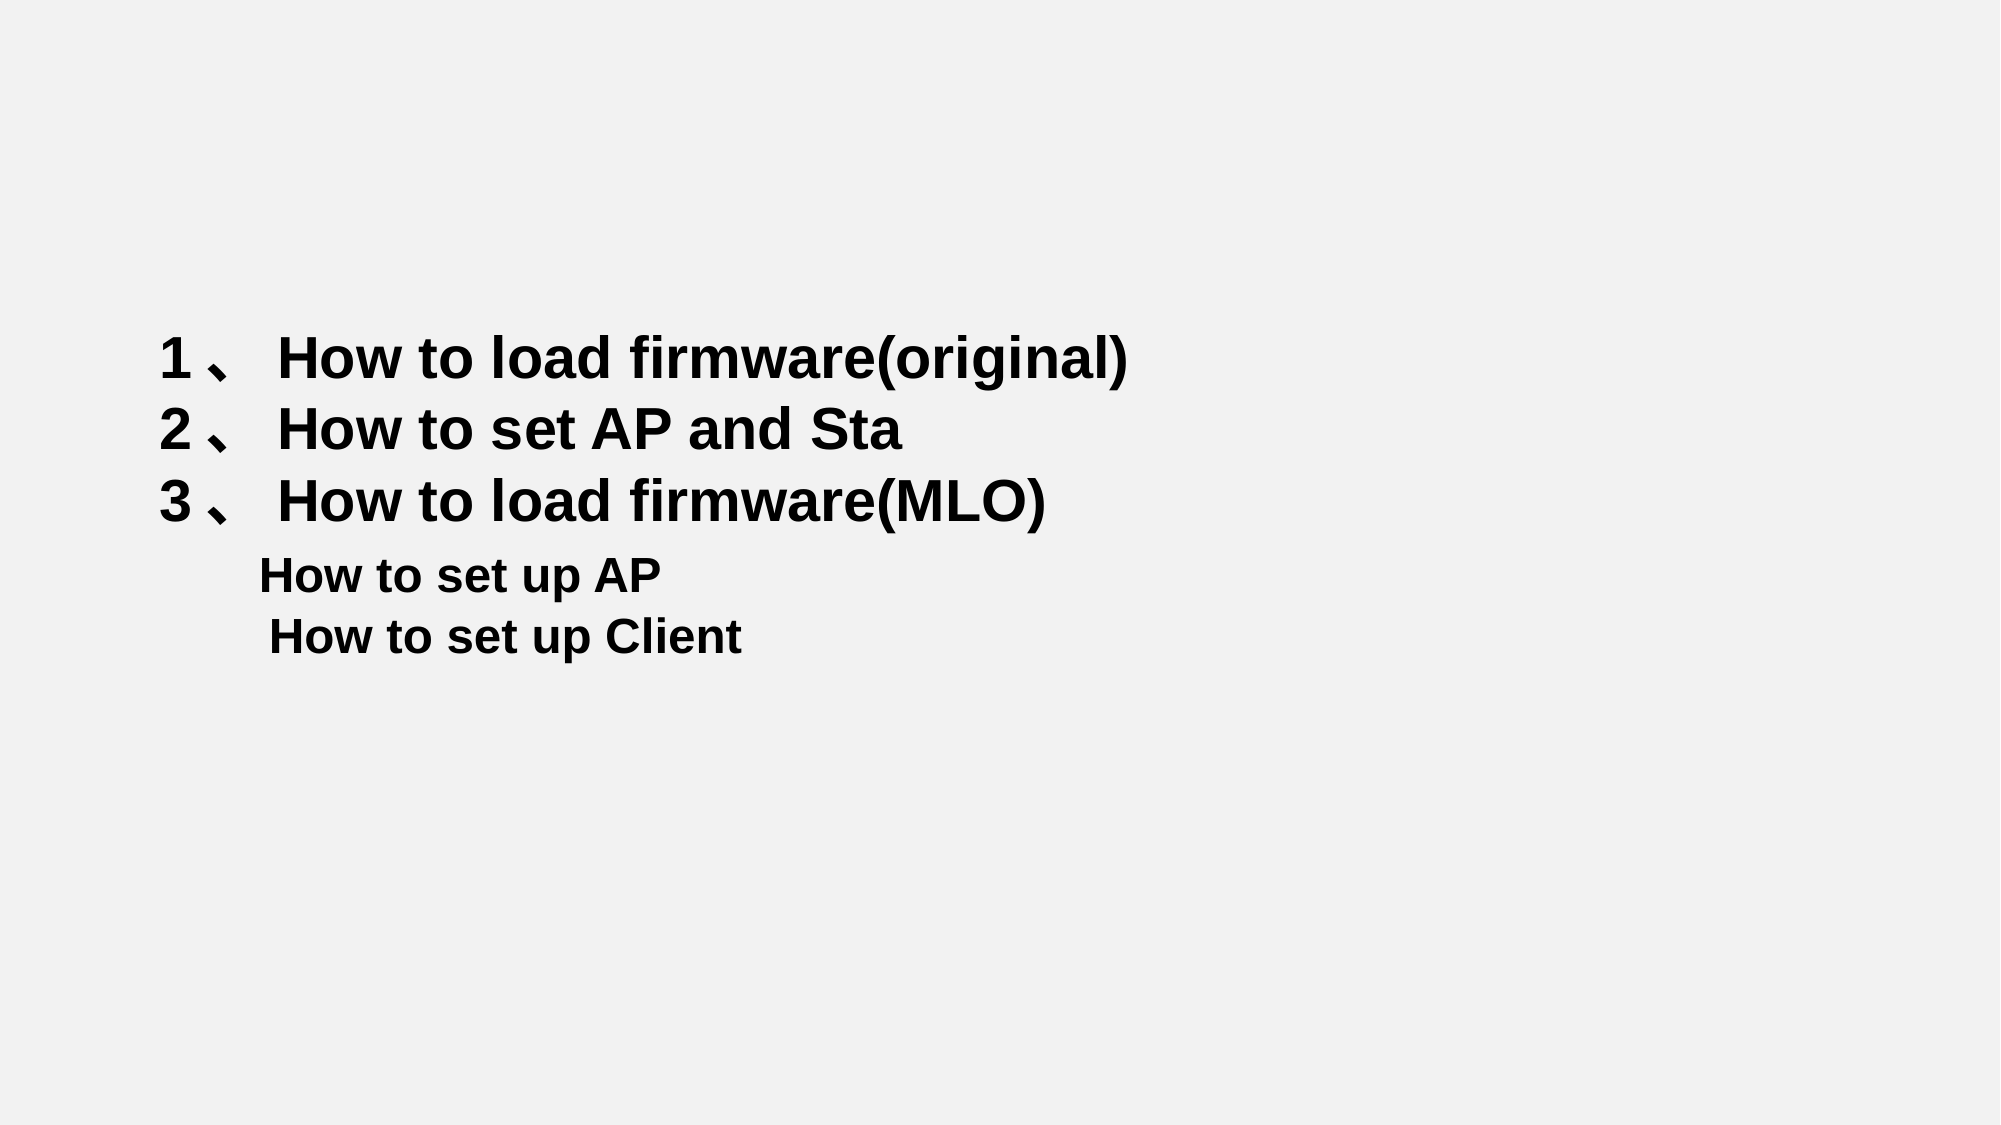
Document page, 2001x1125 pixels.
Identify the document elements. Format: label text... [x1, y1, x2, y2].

title 1、How to load firmware(original) 2、How to set AP and Sta 3、How to load firmware(MLO) How to set up AP How to set up Client [159, 317, 1716, 808]
